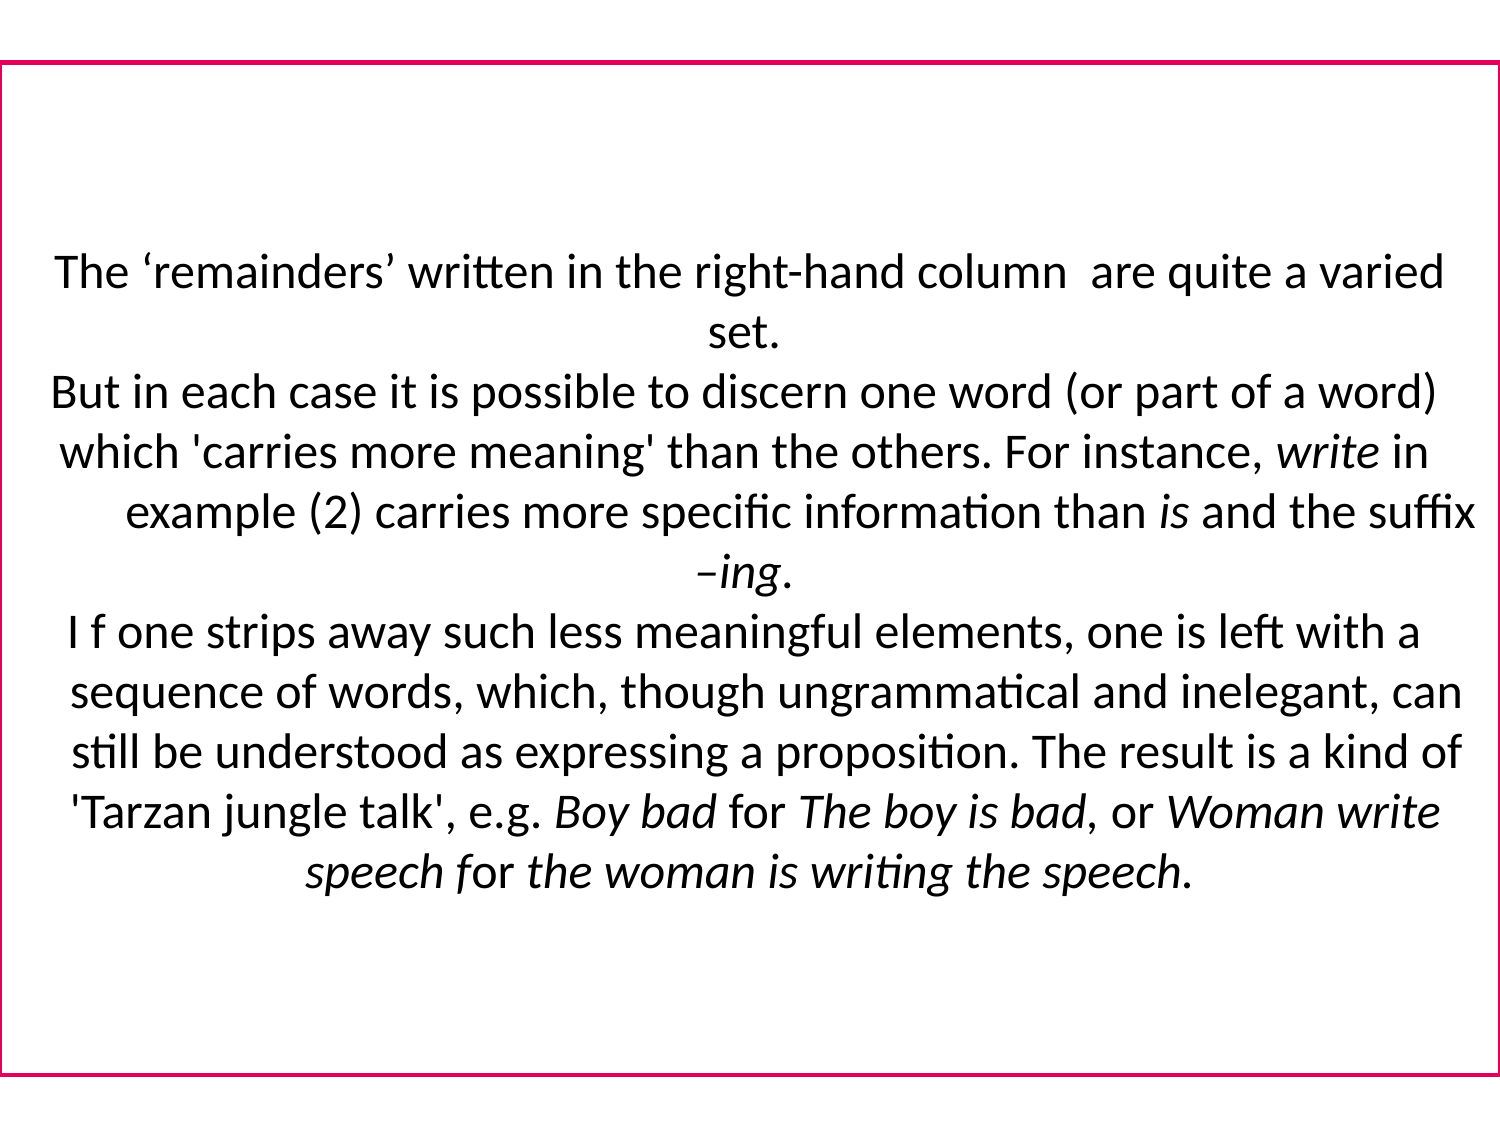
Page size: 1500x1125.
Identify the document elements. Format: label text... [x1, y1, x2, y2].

title The ‘remainders’ written in the right-hand column are quite a varied set. But in each case it is possible to discern one word (or part of a word) which 'carries more meaning' than the others. For instance, write in example (2) carries more specific information than is and the suffix –ing. I f one strips away such less meaningful elements, one is left with a sequence of words, which, though ungrammatical and inelegant, can still be understood as expressing a proposition. The result is a kind of 'Tarzan jungle talk', e.g. Boy bad for The boy is bad, or Woman write speech for the woman is writing the speech. [0, 60, 1500, 1077]
